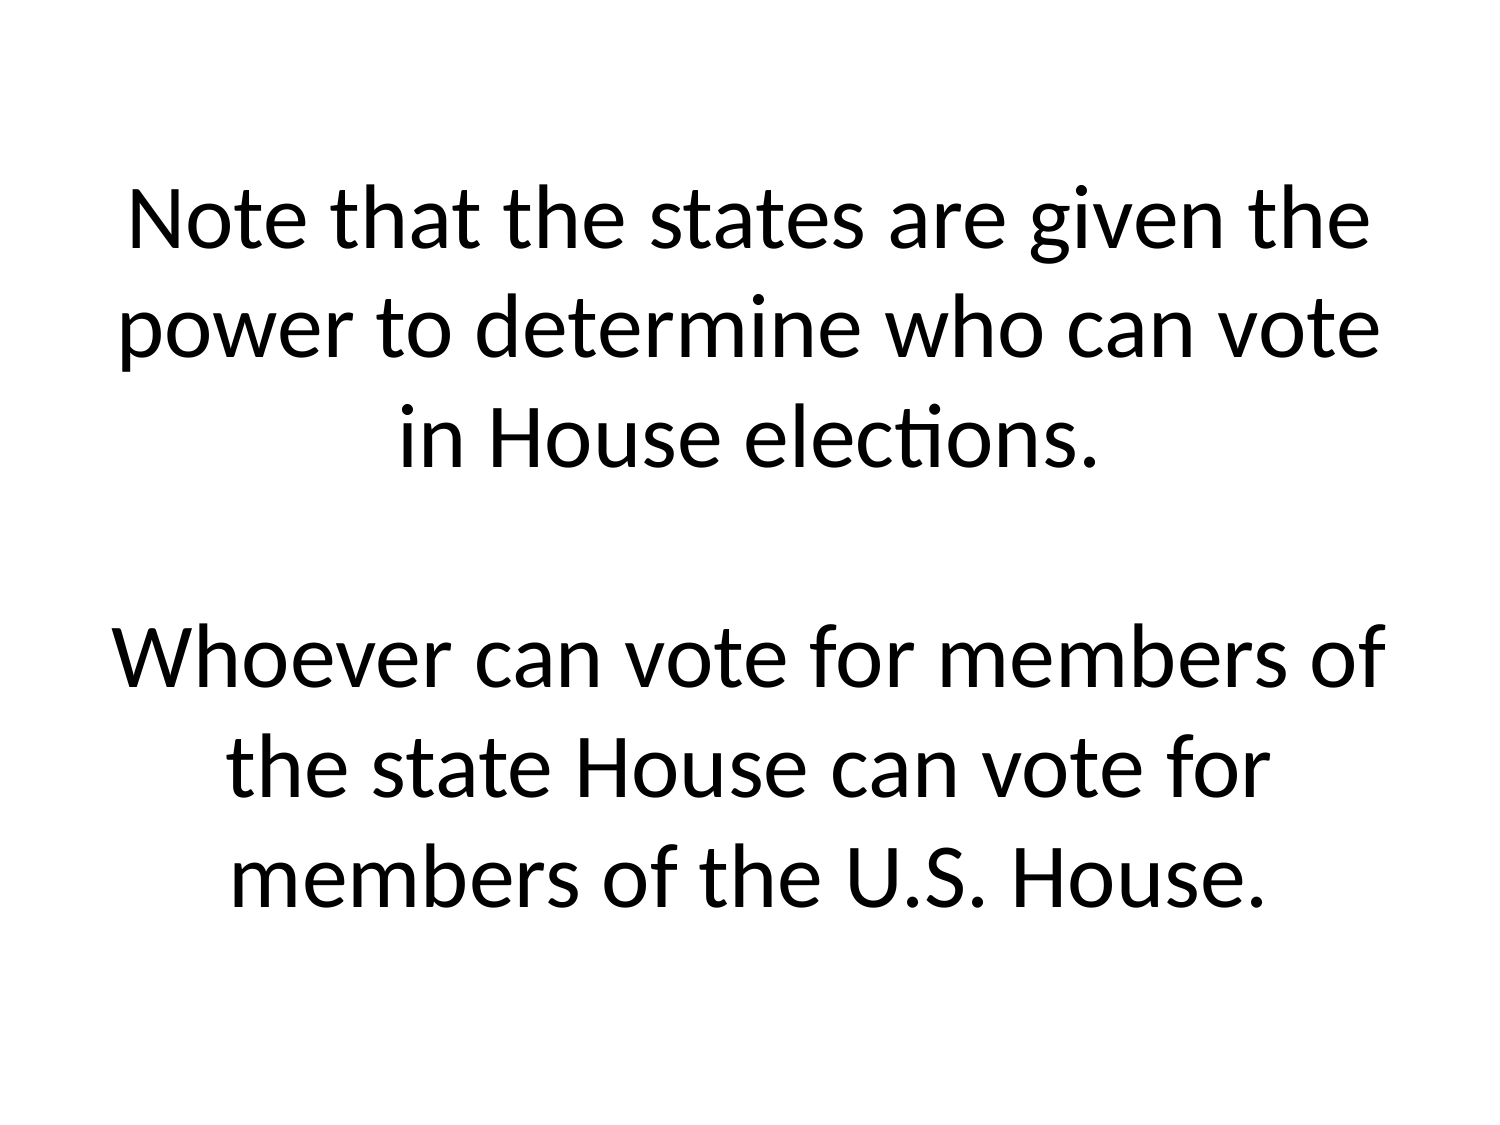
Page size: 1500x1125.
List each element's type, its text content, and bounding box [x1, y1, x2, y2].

title Note that the states are given the power to determine who can vote in House elections. Whoever can vote for members of the state House can vote for members of the U.S. House. [74, 44, 1426, 1038]
